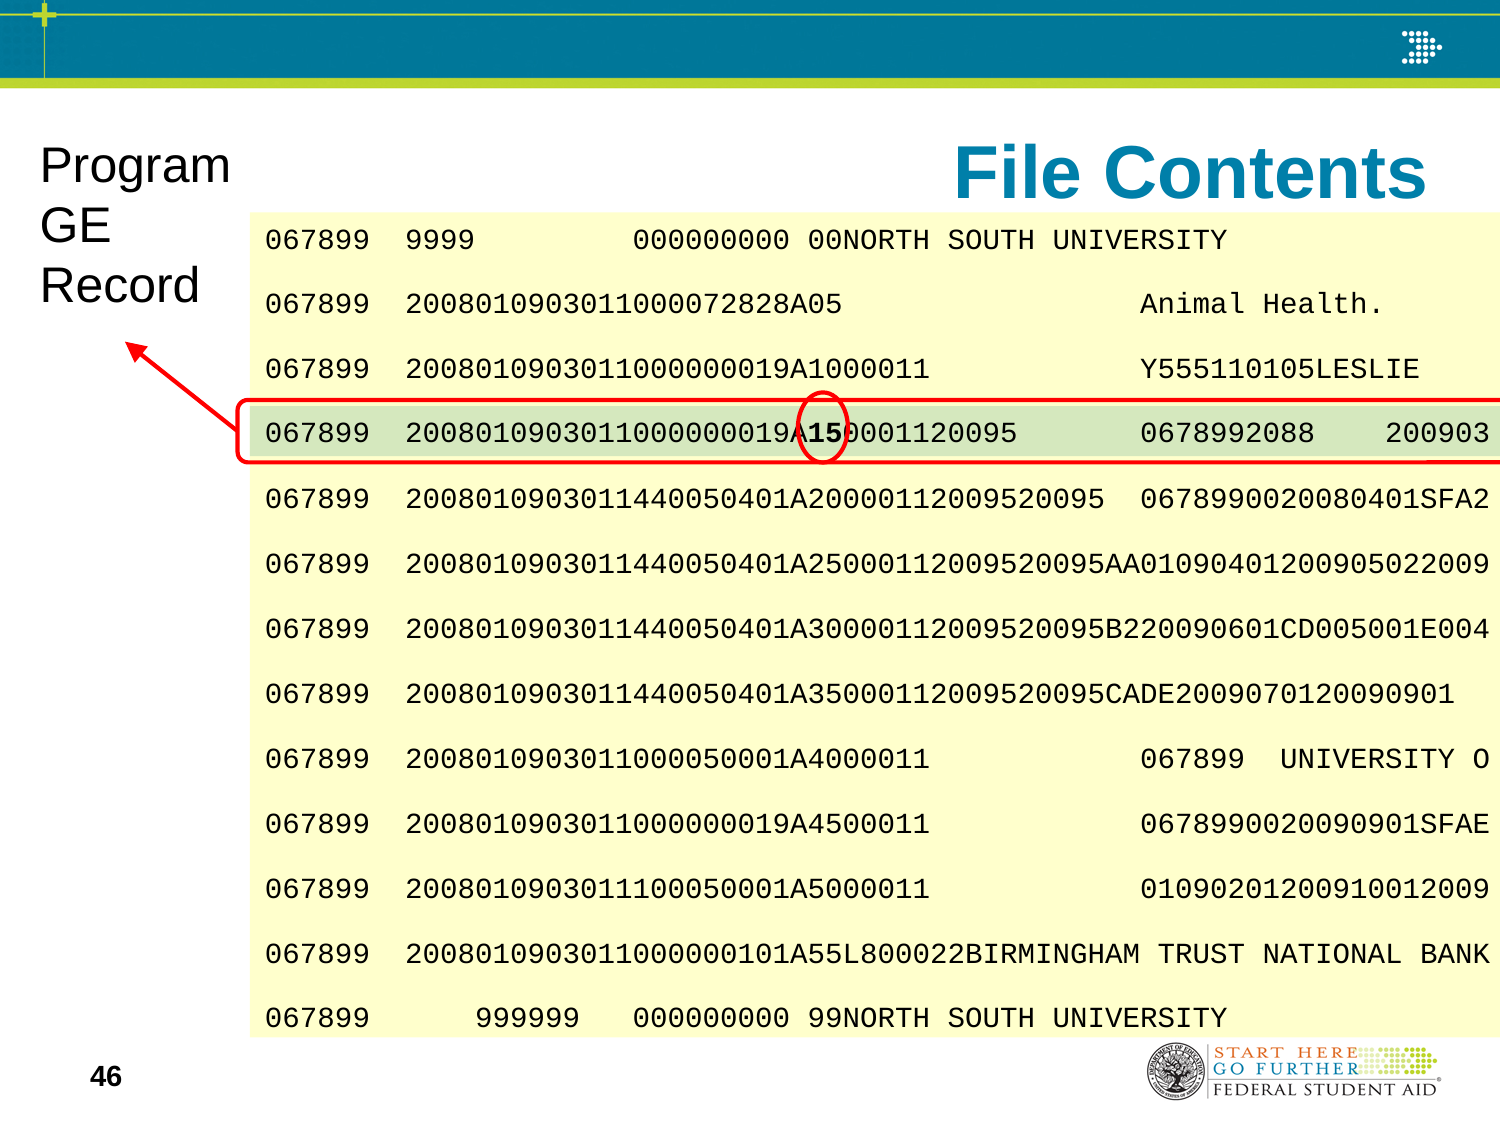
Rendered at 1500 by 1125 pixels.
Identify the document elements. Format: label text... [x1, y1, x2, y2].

text_box [795, 390, 851, 465]
list 067899 9999 000000000 00NORTH SOUTH UNIVERSITY 067899 2008010903011000072828A05 Animal Health. 067899 2008010903011000000019A1000011 Y555110105LESLIE 067899 2008010903011330050003A150001120095 0678992008 200903 067899 2008010903011440050401A20000112009520095 0678990020080401SFA2 067899 2008010903011440050401A25000112009520095AA01090401200905022009 067899 2008010903011440050401A30000112009520095B220090601CD005001E004 067899 2008010903011440050401A35000112009520095CADE2009070120090901 067899 2008010903011000050001A4000011 067899 UNIVERSITY O 067899 2008010903011000000019A4500011 0678990020090901SFAE 067899 2008010903011100050001A5000011 01090201200910012009 067899 2008010903011000000101A55L800022BIRMINGHAM TRUST NATIONAL BANK 067899 999999 000000000 99NORTH SOUTH UNIVERSITY [249, 465, 1500, 1038]
picture [0, 3, 1500, 26]
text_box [124, 341, 238, 432]
picture [1424, 32, 1428, 42]
text_box Program GE Record [24, 124, 550, 320]
text_box [828, 397, 1500, 465]
title File Contents [56, 112, 1444, 212]
text_box [235, 397, 818, 465]
list 067899 9999 000000000 00NORTH SOUTH UNIVERSITY 067899 2008010903011000072828A05 Animal Health. 067899 2008010903011000000019A1000011 Y555110105LESLIE 067899 2008010903011330050003A150001120095 0678992008 200903 067899 2008010903011440050401A20000112009520095 0678990020080401SFA2 067899 2008010903011440050401A25000112009520095AA01090401200905022009 067899 2008010903011440050401A30000112009520095B220090601CD005001E004 067899 2008010903011440050401A35000112009520095CADE2009070120090901 067899 2008010903011000050001A4000011 067899 UNIVERSITY O 067899 2008010903011000000019A4500011 0678990020090901SFAE 067899 2008010903011100050001A5000011 01090201200910012009 067899 2008010903011000000101A55L800022BIRMINGHAM TRUST NATIONAL BANK 067899 999999 000000000 99NORTH SOUTH UNIVERSITY [249, 212, 1500, 397]
picture [0, 78, 1500, 1125]
slide_number 46 [74, 1049, 388, 1125]
